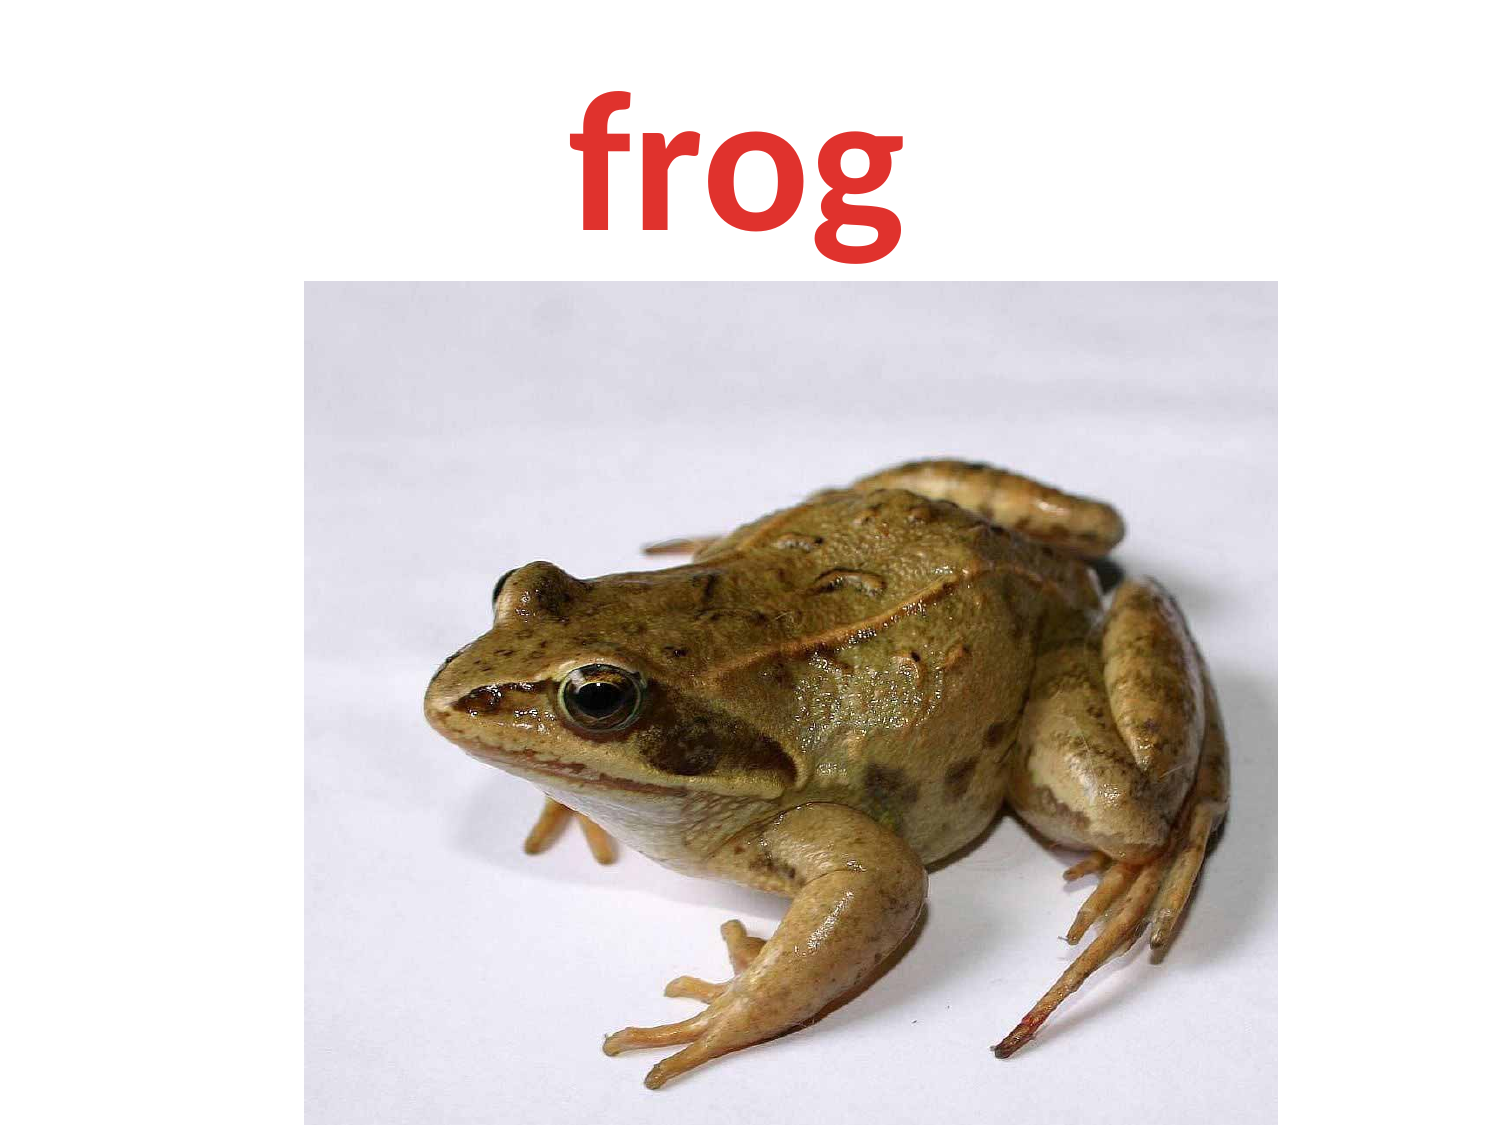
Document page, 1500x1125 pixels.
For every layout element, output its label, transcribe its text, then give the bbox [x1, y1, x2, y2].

picture [304, 280, 1278, 1125]
text_box frog [552, 23, 921, 279]
